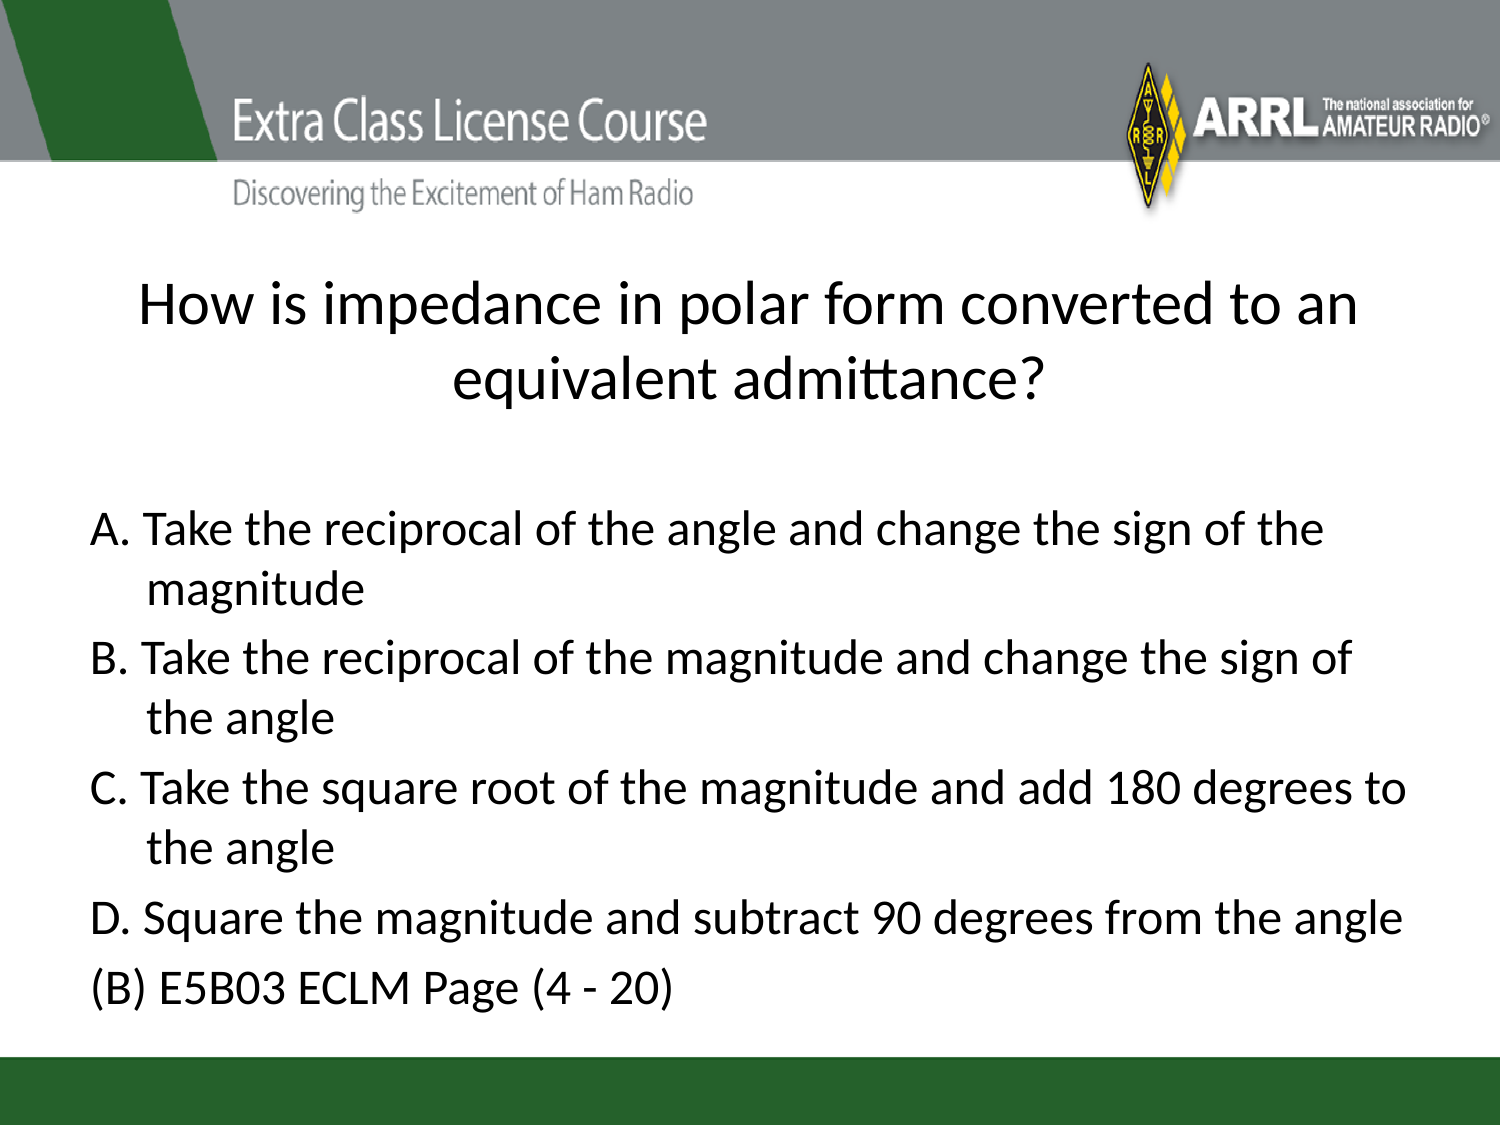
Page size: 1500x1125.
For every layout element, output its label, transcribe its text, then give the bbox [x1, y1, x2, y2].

title How is impedance in polar form converted to an equivalent admittance? [75, 254, 1425, 435]
list A. Take the reciprocal of the angle and change the sign of the magnitude B. Take the reciprocal of the magnitude and change the sign of the angle C. Take the square root of the magnitude and add 180 degrees to the angle D. Square the magnitude and subtract 90 degrees from the angle (B) E5B03 ECLM Page (4 - 20) [75, 487, 1425, 1005]
picture [0, 0, 1500, 1125]
